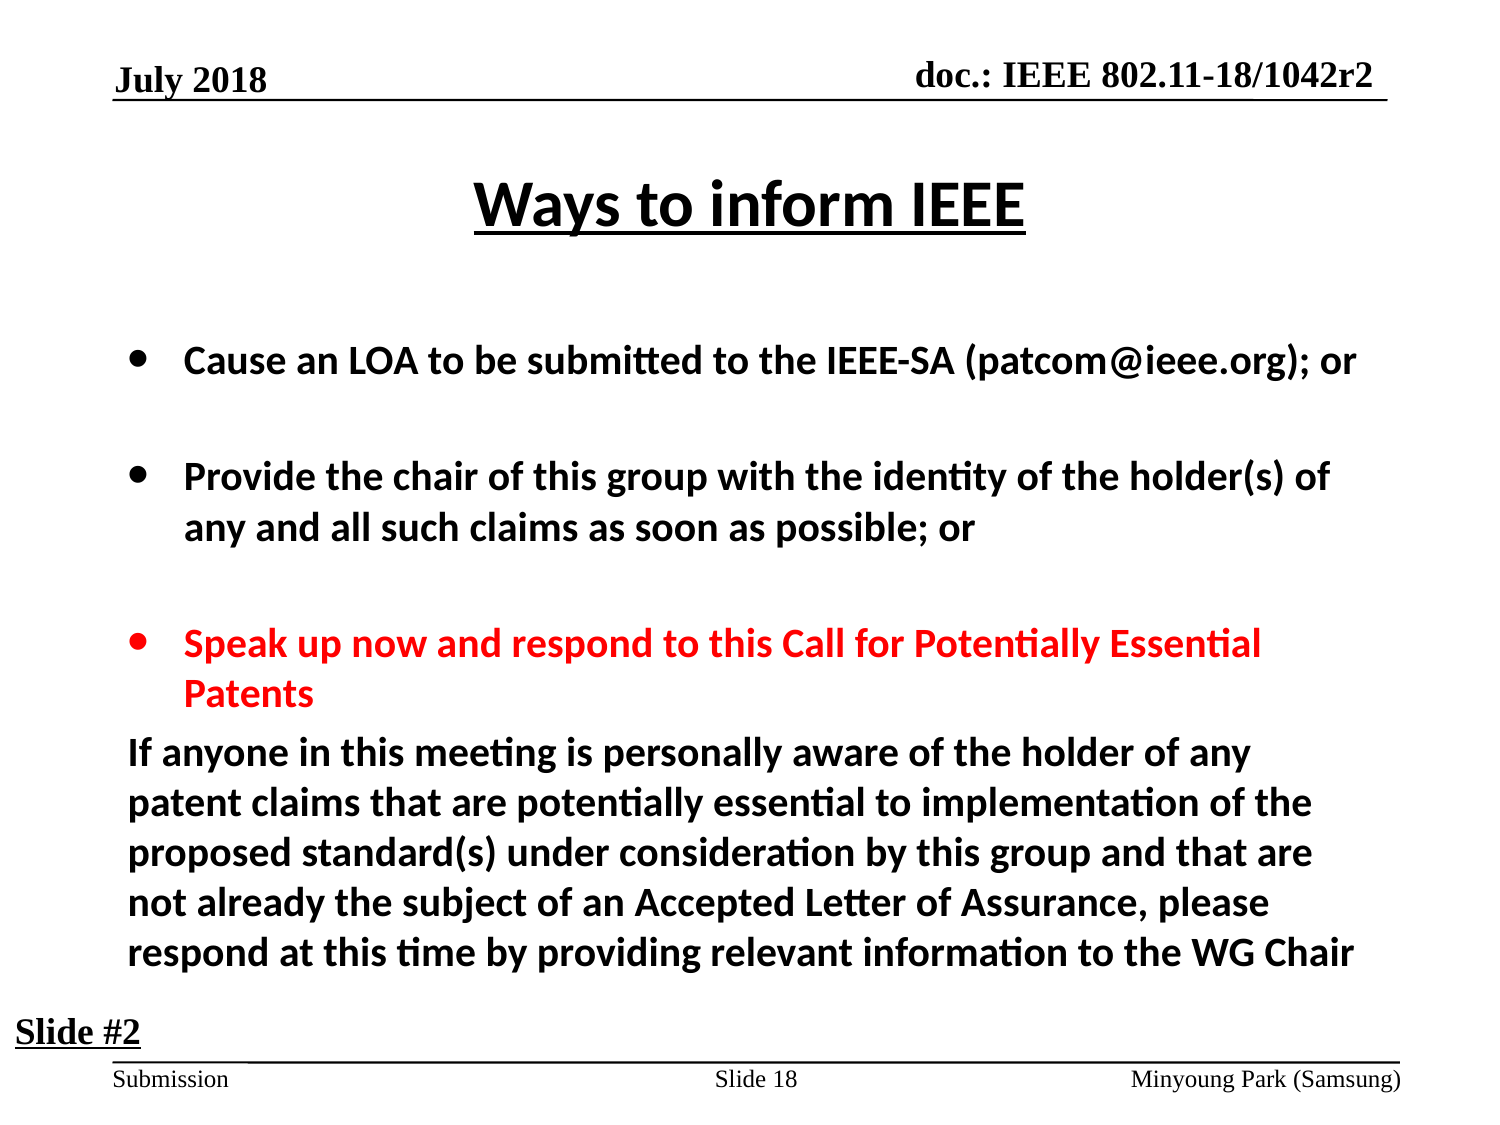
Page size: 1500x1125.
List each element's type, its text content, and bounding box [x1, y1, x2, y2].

footer Minyoung Park (Samsung) [949, 1061, 1402, 1093]
title Ways to inform IEEE [112, 112, 1388, 288]
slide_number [114, 54, 335, 101]
text_box Slide #2 [0, 999, 157, 1060]
slide_number Slide 18 [712, 1061, 800, 1093]
list Cause an LOA to be submitted to the IEEE-SA (patcom@ieee.org); or Provide the chair of this group with the identity of the holder(s) of any and all such claims as soon as possible; or Speak up now and respond to this Call for Potentially Essential Patents If anyone in this meeting is personally aware of the holder of any patent claims that are potentially essential to implementation of the proposed standard(s) under consideration by this group and that are not already the subject of an Accepted Letter of Assurance, please respond at this time by providing relevant information to the WG Chair [112, 324, 1388, 1000]
